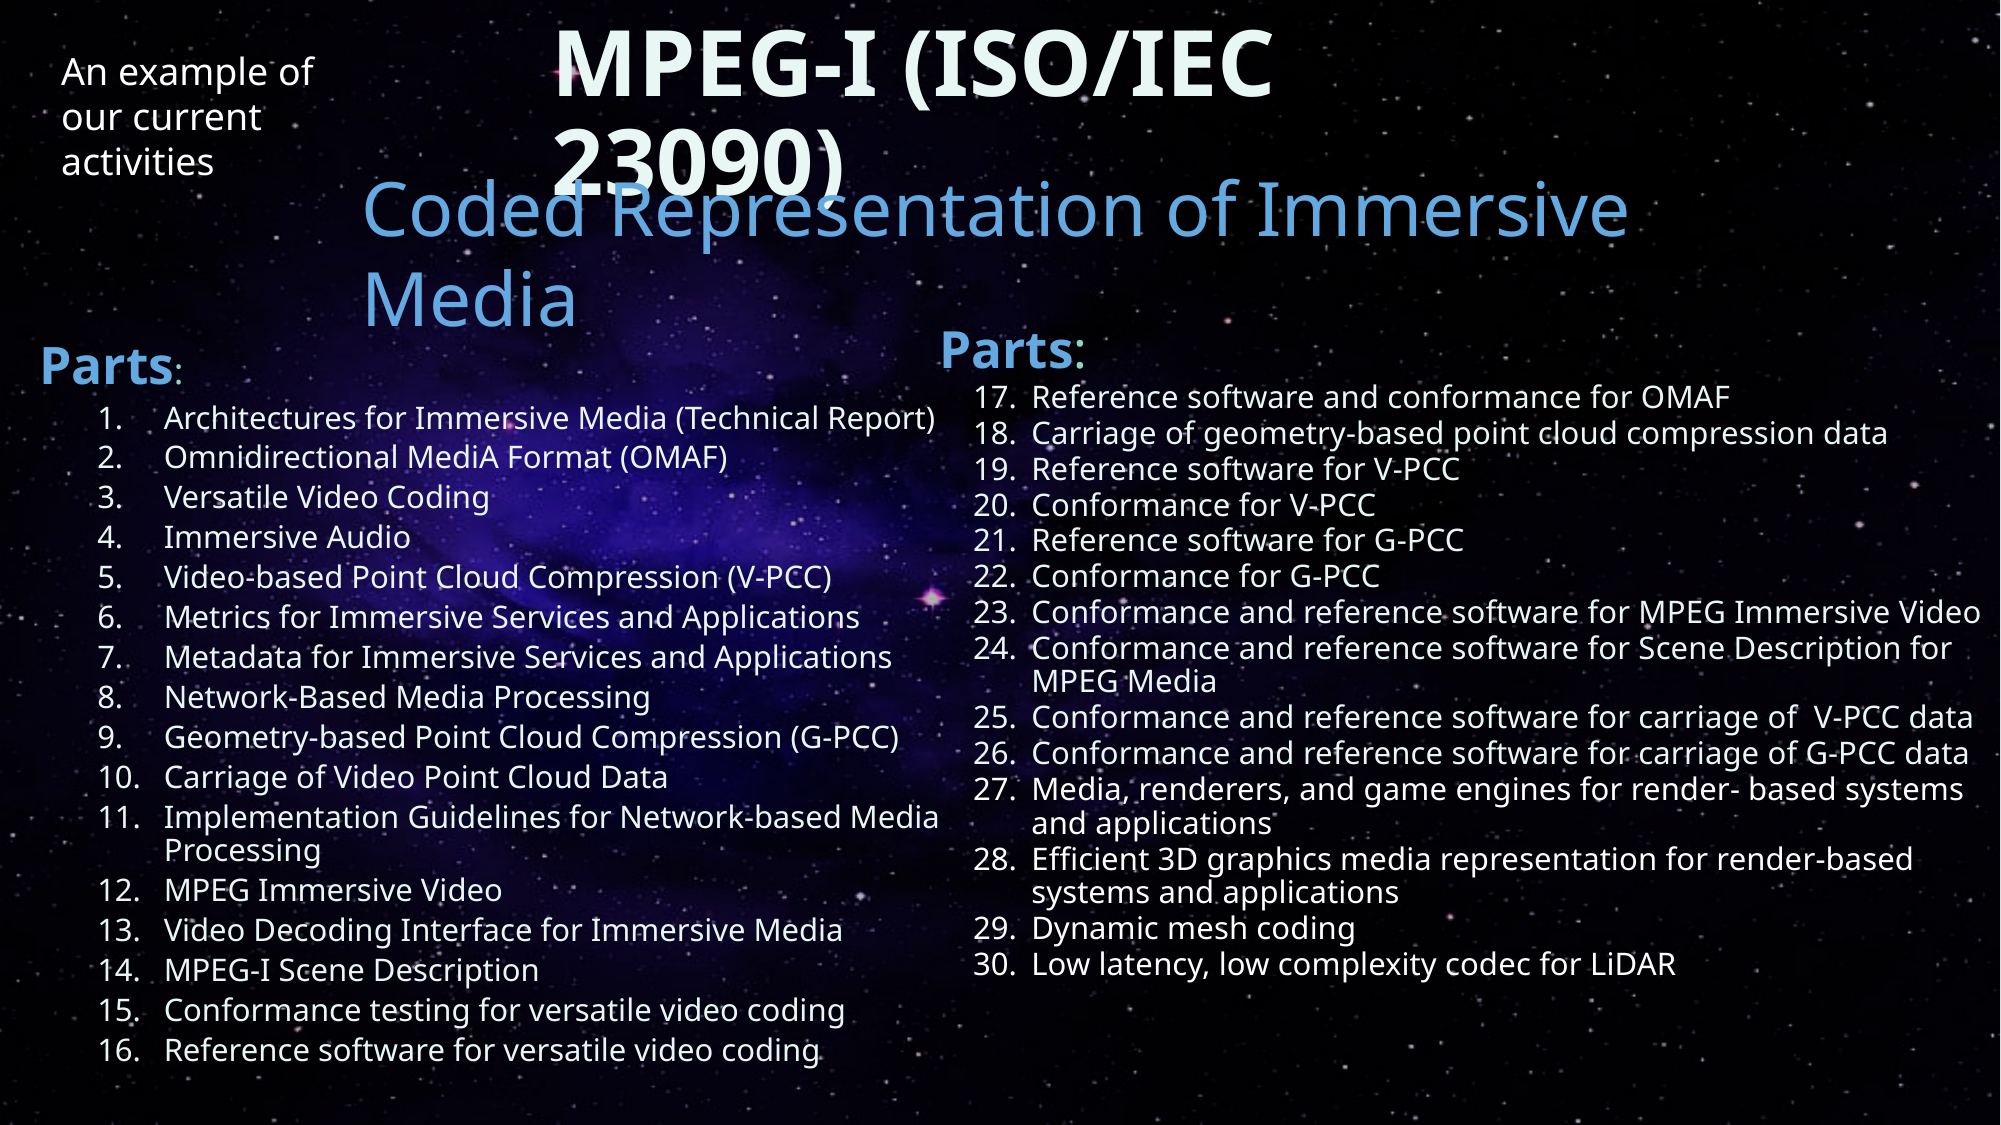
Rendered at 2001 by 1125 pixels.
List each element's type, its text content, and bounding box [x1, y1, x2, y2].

picture [0, 0, 2001, 1125]
text_box Parts: Reference software and conformance for OMAF Carriage of geometry-based point cloud compression data Reference software for V-PCC Conformance for V-PCC Reference software for G-PCC Conformance for G-PCC Conformance and reference software for MPEG Immersive Video Conformance and reference software for Scene Description for MPEG Media Conformance and reference software for carriage of V-PCC data Conformance and reference software for carriage of G-PCC data Media, renderers, and game engines for render- based systems and applications Efficient 3D graphics media representation for render-based systems and applications Dynamic mesh coding Low latency, low complexity codec for LiDAR [924, 304, 2000, 1091]
list Parts: Architectures for Immersive Media (Technical Report) Omnidirectional MediA Format (OMAF) Versatile Video Coding Immersive Audio Video-based Point Cloud Compression (V-PCC) Metrics for Immersive Services and Applications Metadata for Immersive Services and Applications Network-Based Media Processing Geometry-based Point Cloud Compression (G-PCC) Carriage of Video Point Cloud Data Implementation Guidelines for Network-based Media Processing MPEG Immersive Video Video Decoding Interface for Immersive Media MPEG-I Scene Description Conformance testing for versatile video coding Reference software for versatile video coding [24, 299, 924, 1085]
text_box An example of our current activities [46, 40, 347, 191]
title MPEG-I (ISO/IEC 23090) [536, 7, 1516, 154]
text_box Coded Representation of Immersive Media [346, 154, 1699, 349]
